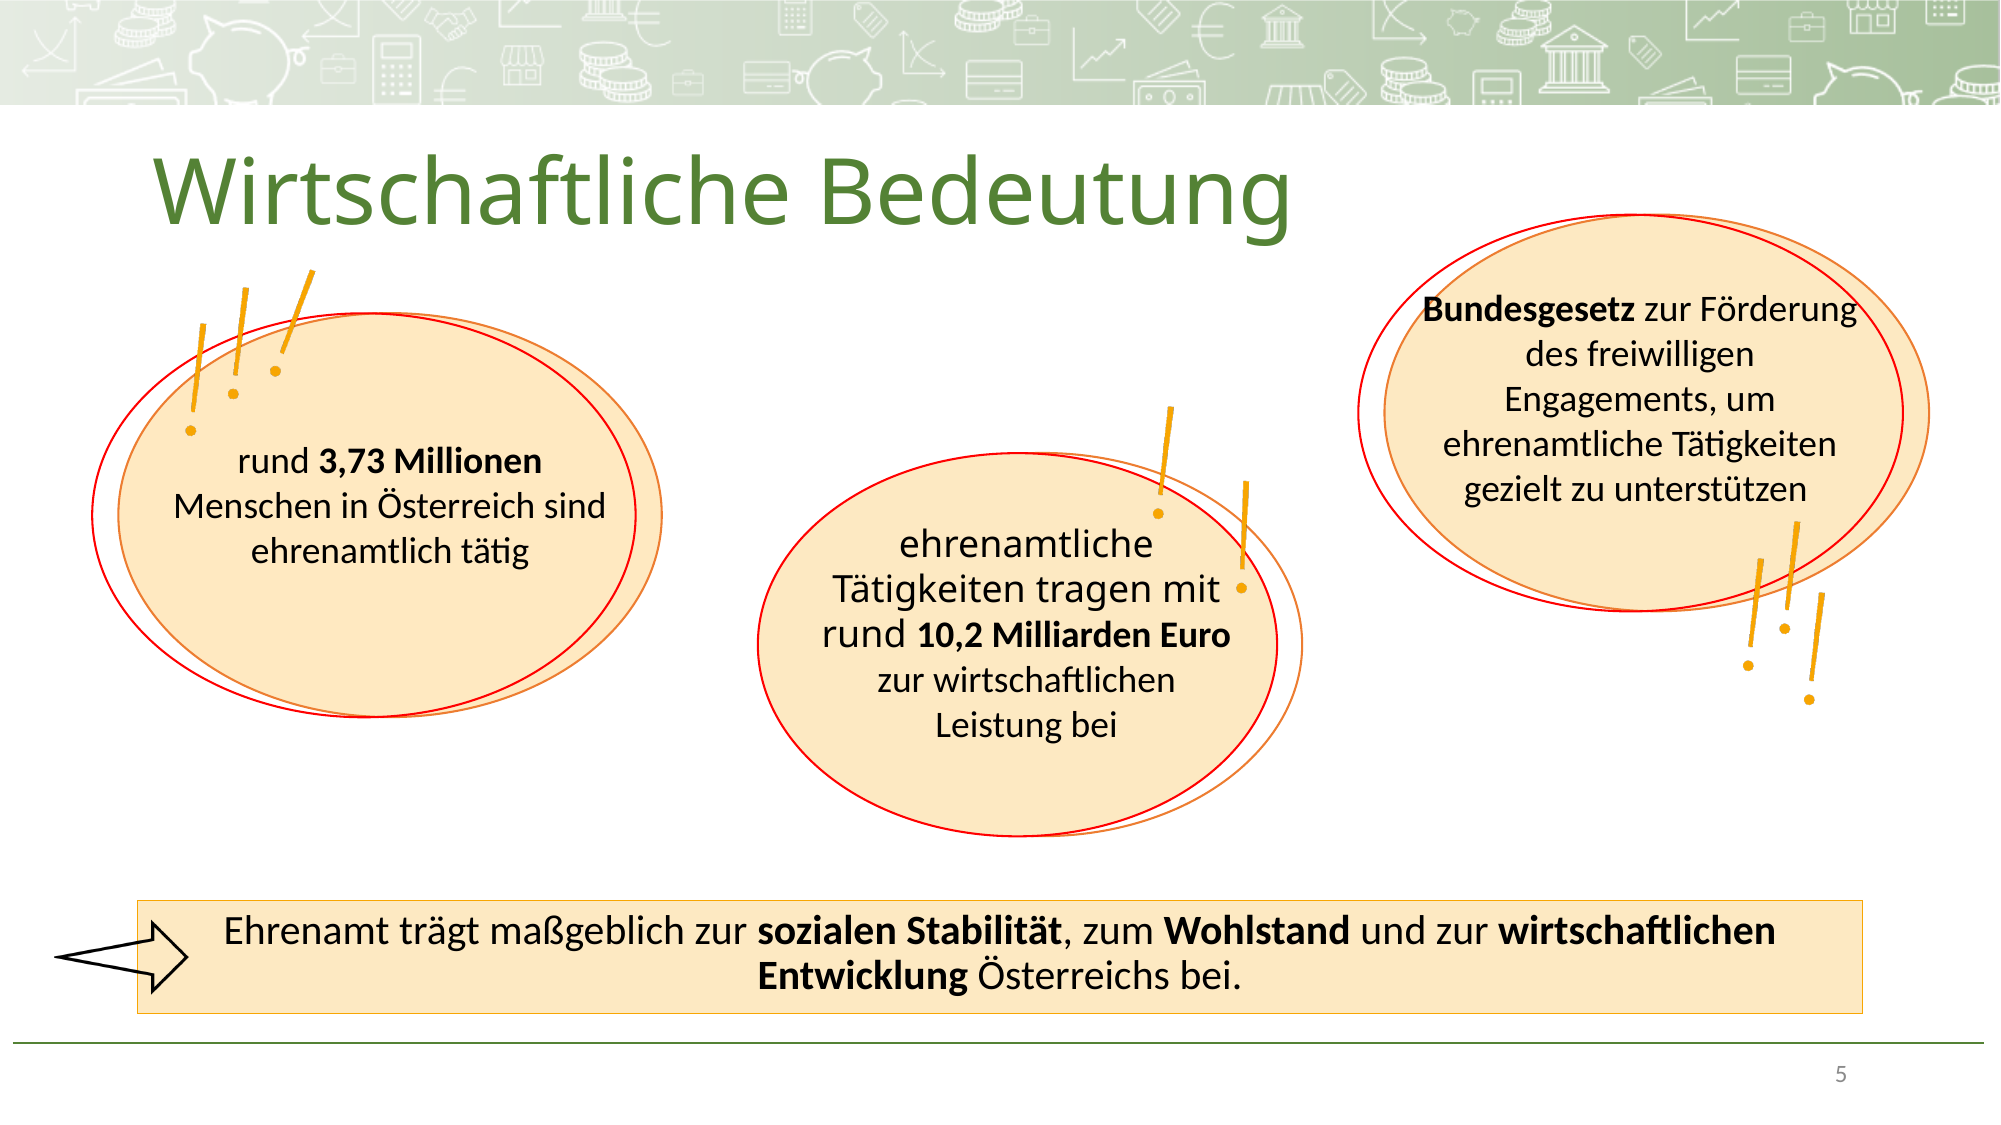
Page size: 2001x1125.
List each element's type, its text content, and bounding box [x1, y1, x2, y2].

list Ehrenamt trägt maßgeblich zur sozialen Stabilität, zum Wohlstand und zur wirtschaftlichen Entwicklung Österreichs bei. [195, 900, 1863, 1014]
slide_number 5 [1412, 1042, 1863, 1103]
picture [120, 231, 387, 459]
picture [1087, 384, 1322, 620]
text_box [92, 313, 662, 718]
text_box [1358, 214, 1930, 612]
picture [44, 881, 195, 1032]
title Wirtschaftliche Bedeutung [137, 111, 1863, 278]
picture [1670, 506, 1895, 737]
picture [0, 0, 2000, 105]
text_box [757, 452, 1303, 837]
